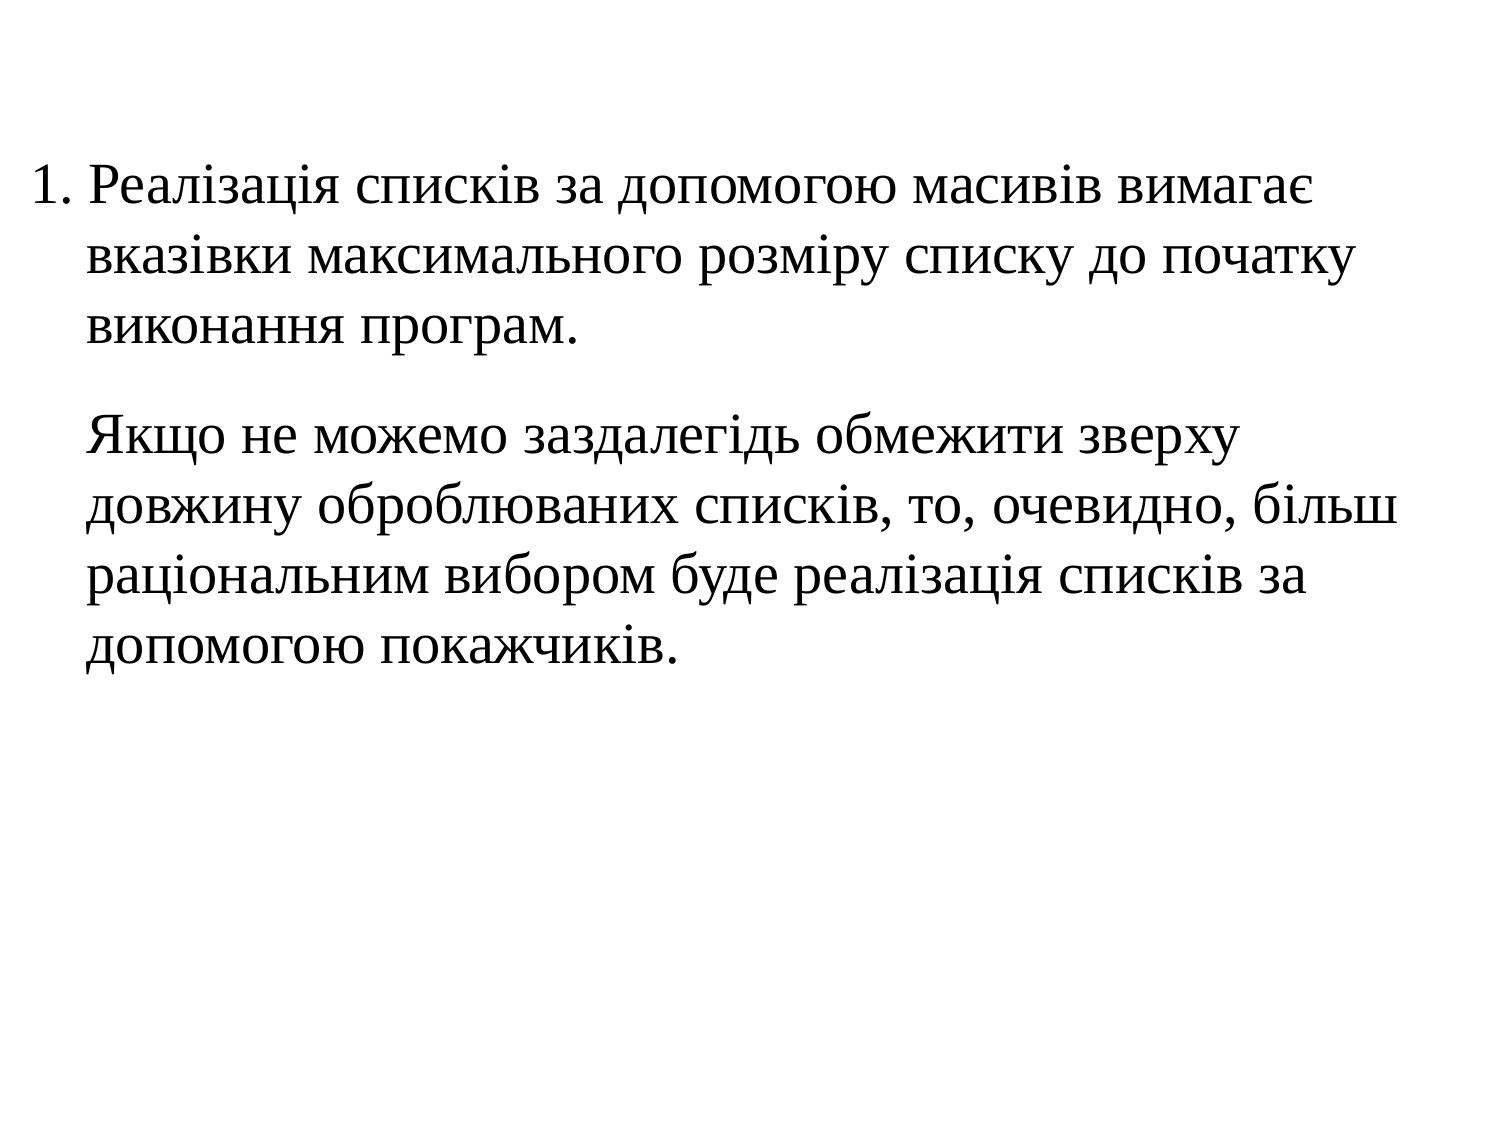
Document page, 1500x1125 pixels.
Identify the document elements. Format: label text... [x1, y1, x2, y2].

list 1. Реалізація списків за допомогою масивів вимагає вказівки максимального розміру списку до початку виконання програм. Якщо не можемо заздалегідь обмежити зверху довжину оброблюваних списків, то, очевидно, більш раціональним вибором буде реалізація списків за допомогою покажчиків. [0, 137, 1500, 1106]
